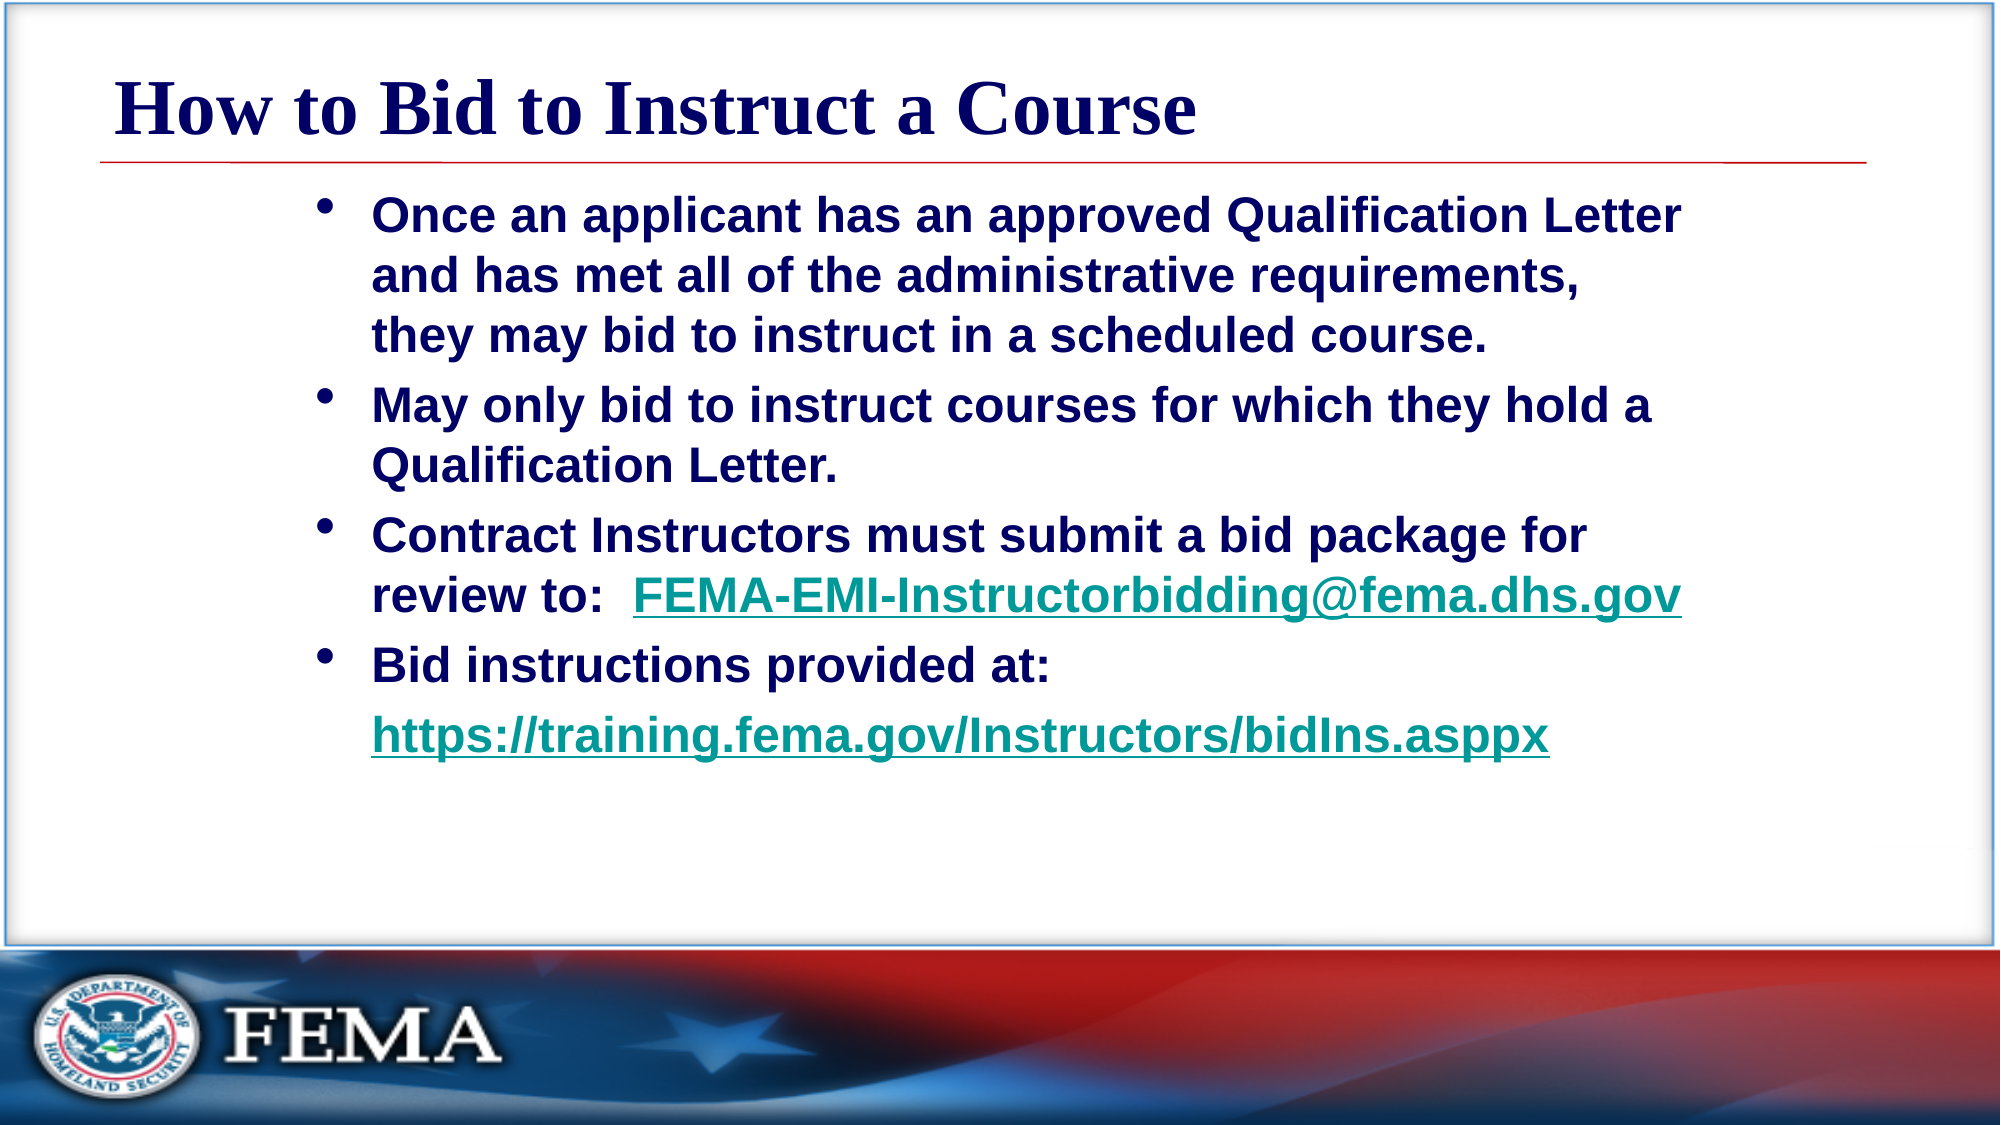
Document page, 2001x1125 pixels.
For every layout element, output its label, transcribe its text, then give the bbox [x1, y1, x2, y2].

title How to Bid to Instruct a Course [99, 49, 1901, 156]
list Once an applicant has an approved Qualification Letter and has met all of the administrative requirements, they may bid to instruct in a scheduled course. May only bid to instruct courses for which they hold a Qualification Letter. Contract Instructors must submit a bid package for review to: FEMA-EMI-Instructorbidding@fema.dhs.gov Bid instructions provided at: https://training.fema.gov/Instructors/bidIns.asppx [299, 175, 1713, 938]
picture [0, 0, 2000, 1125]
